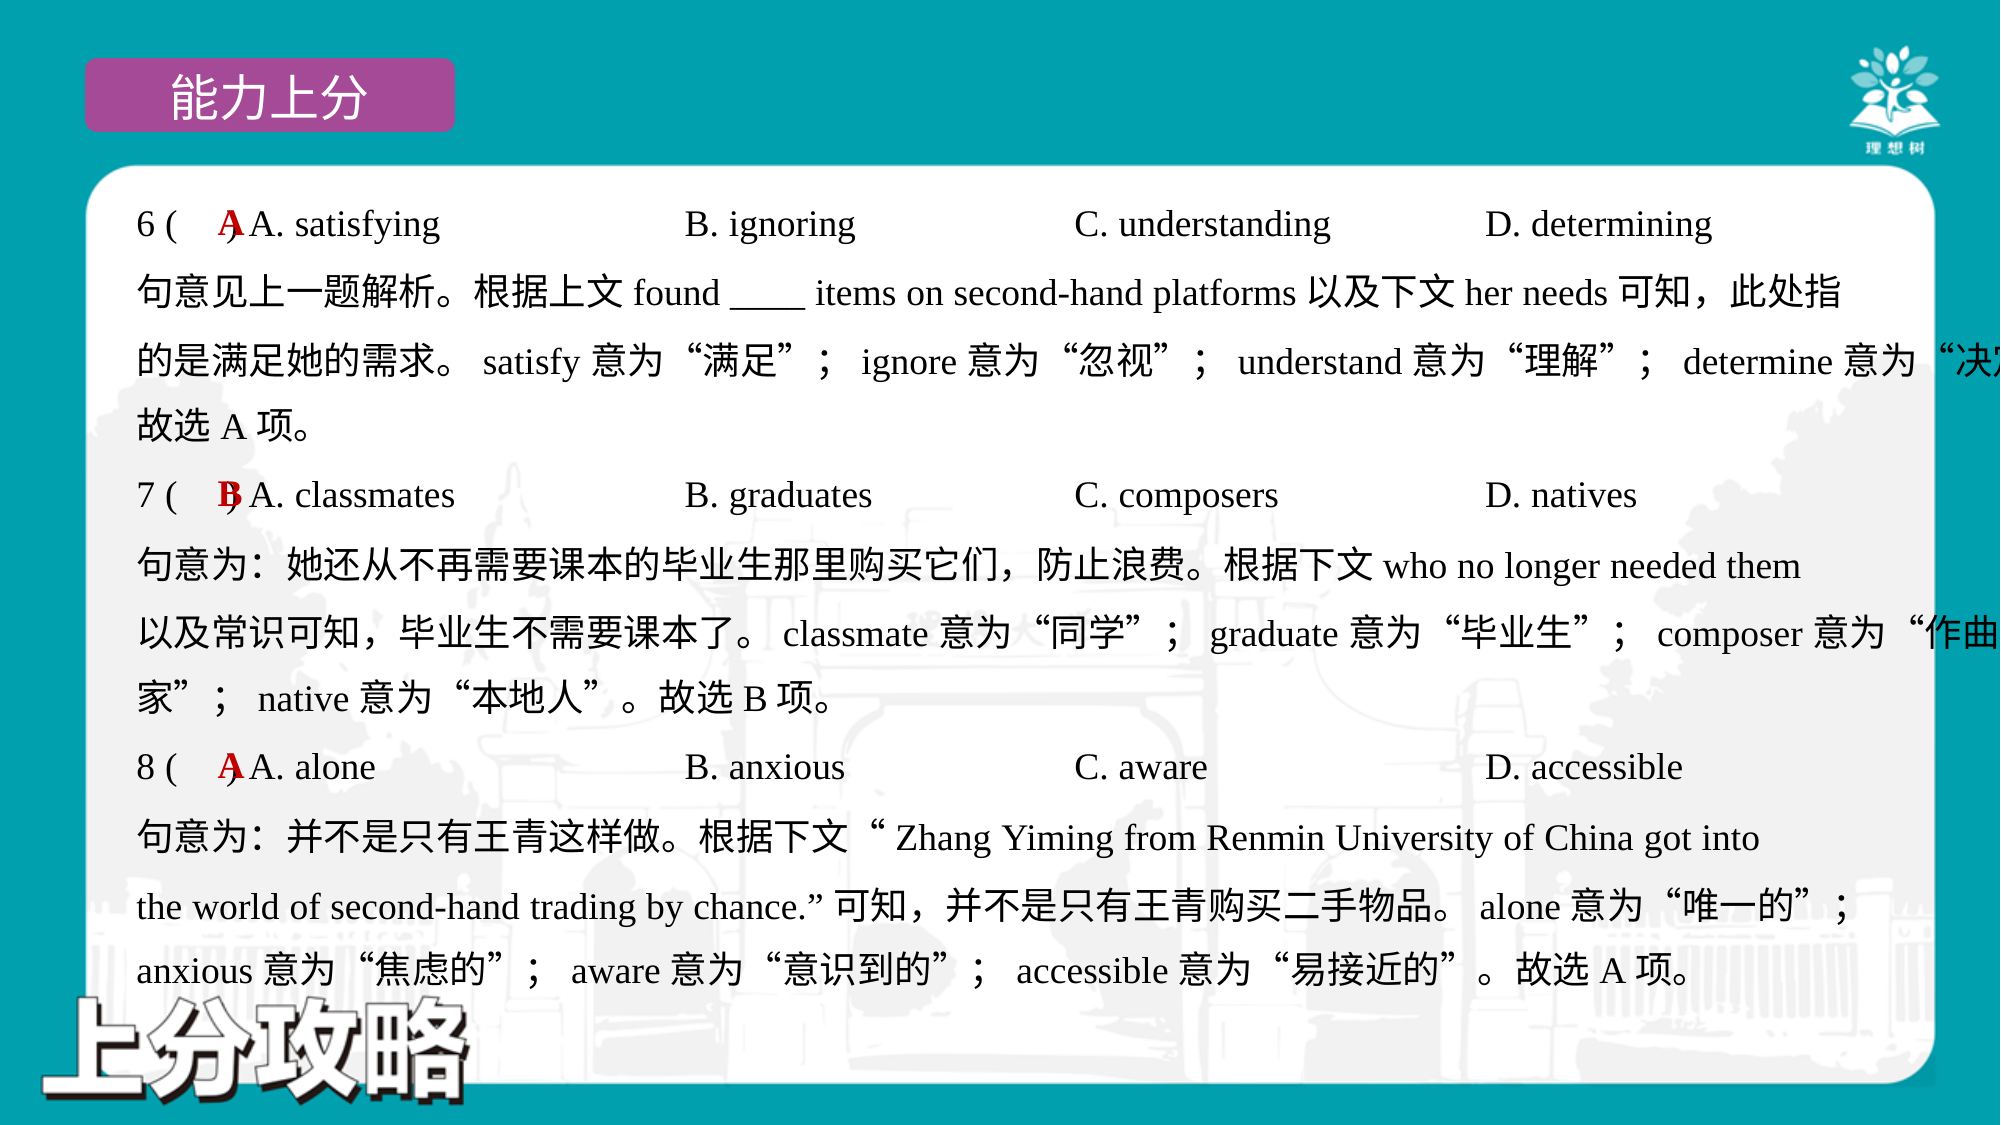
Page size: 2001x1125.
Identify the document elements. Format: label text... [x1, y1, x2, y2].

text_box 句意见上一题解析。根据上文found ____ items on second-hand platforms以及下文her needs可知，此处指 的是满足她的需求。satisfy意为“满足”；ignore意为“忽视”；understand意为“理解”；determine意为“决定”。 故选A项。 [136, 244, 1865, 441]
text_box 7 ( ) A. classmates B. graduates C. composers D. natives [257, 447, 1865, 507]
text_box 7 ( ) A. classmates B. graduates C. composers D. natives [136, 447, 204, 507]
text_box 8 ( ) A. alone B. anxious C. aware D. accessible [136, 720, 204, 780]
text_box A [204, 176, 259, 236]
text_box A [204, 719, 259, 780]
text_box 句意为：并不是只有王青这样做。根据下文“Zhang Yiming from Renmin University of China got into the world of second-hand trading by chance.”可知，并不是只有王青购买二手物品。alone意为“唯一的”； anxious意为“焦虑的”；aware意为“意识到的”；accessible意为“易接近的”。故选A项。 [136, 789, 1865, 985]
picture [0, 0, 2000, 1125]
text_box B [204, 447, 257, 507]
text_box 句意为：她还从不再需要课本的毕业生那里购买它们，防止浪费。根据下文who no longer needed them 以及常识可知，毕业生不需要课本了。classmate意为“同学”；graduate意为“毕业生”；composer意为“作曲 家”；native意为“本地人”。故选B项。 [136, 516, 1865, 713]
text_box 8 ( ) A. alone B. anxious C. aware D. accessible [259, 720, 1865, 780]
text_box 6 ( ) A. satisfying B. ignoring C. understanding D. determining [136, 176, 1865, 237]
